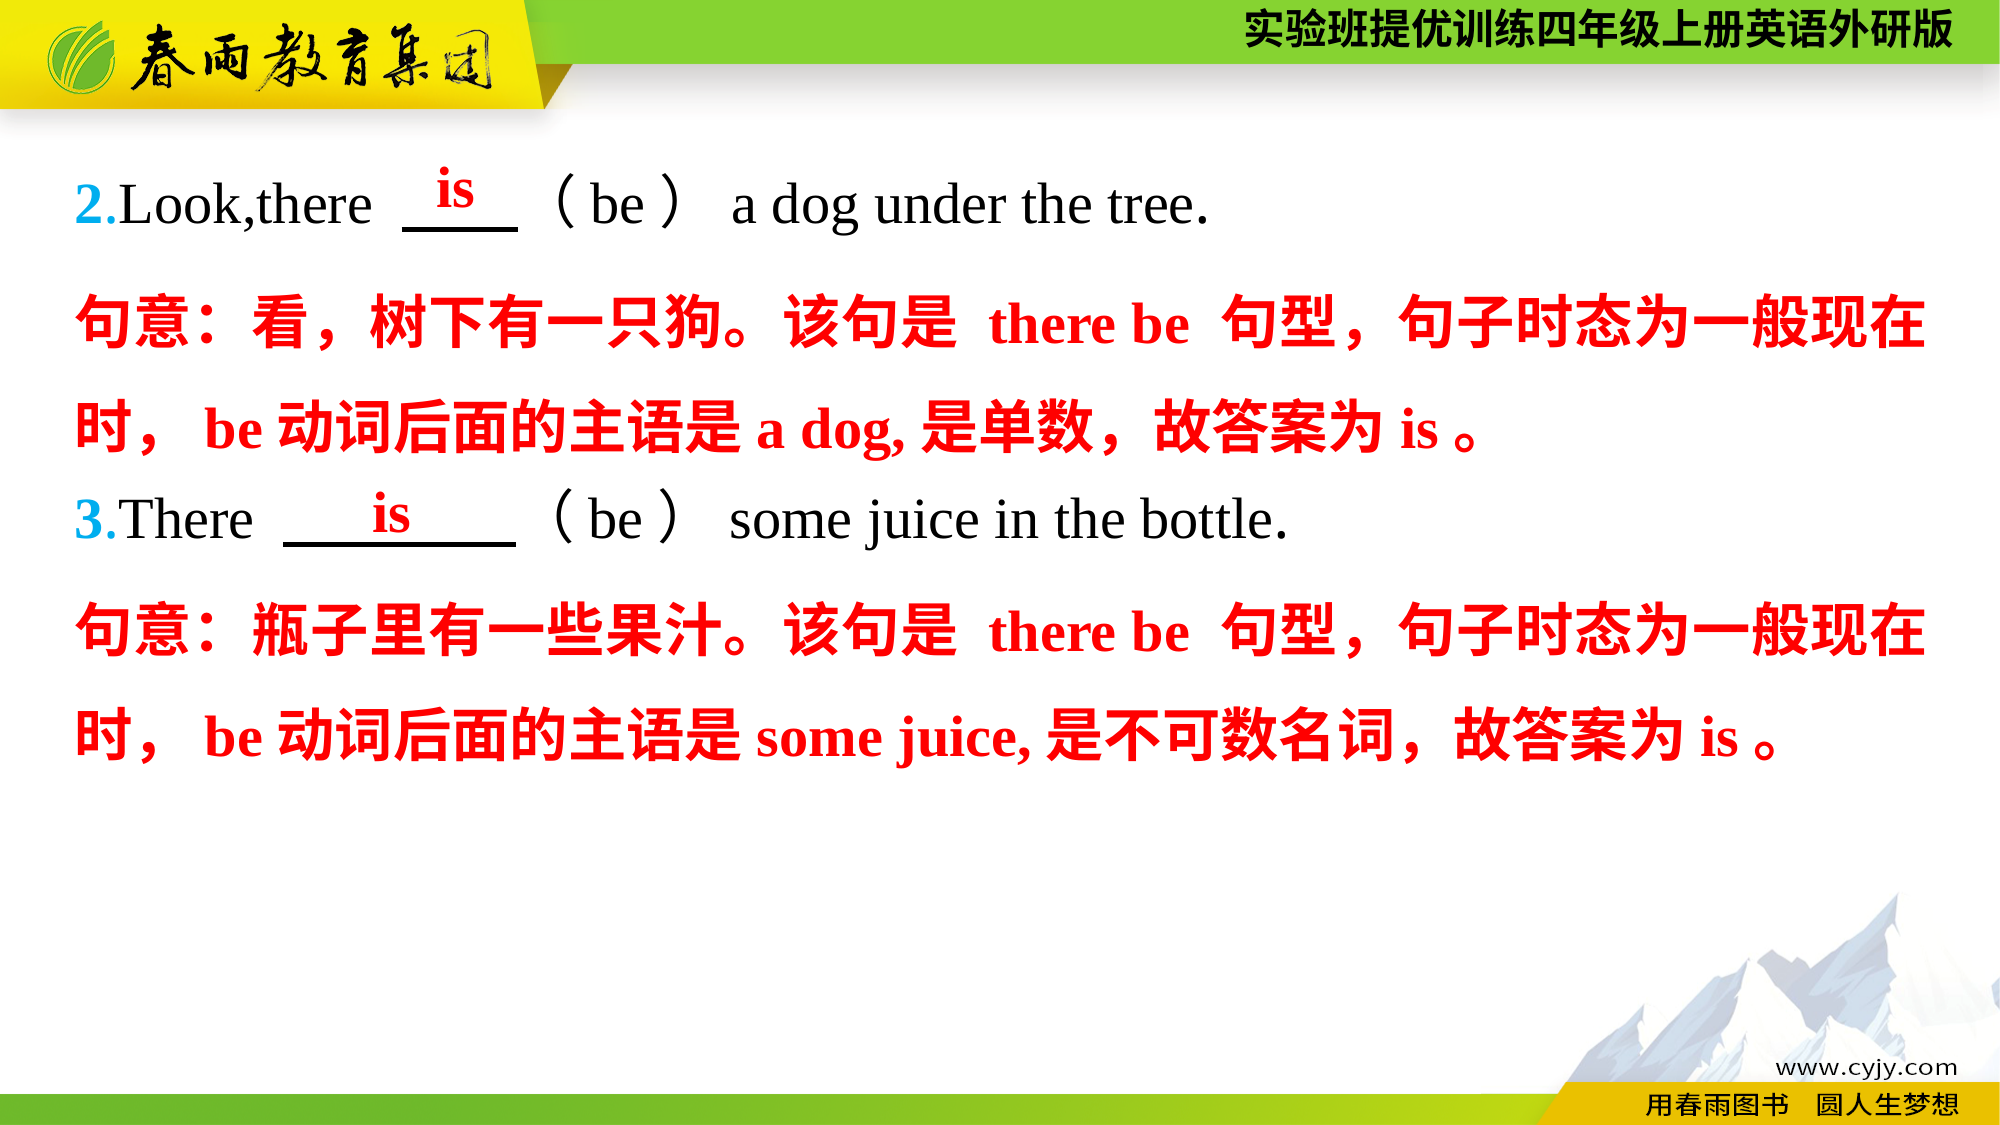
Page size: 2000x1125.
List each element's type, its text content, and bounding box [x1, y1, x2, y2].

list 2.Look,there （be）a dog under the tree. 3.There （be）some juice in the bottle. [59, 122, 1944, 242]
list 2.Look,there （be）a dog under the tree. 3.There （be）some juice in the bottle. [426, 468, 1944, 550]
picture [0, 0, 2000, 1125]
text_box is [357, 431, 426, 552]
text_box is [421, 141, 491, 227]
list 2.Look,there （be）a dog under the tree. 3.There （be）some juice in the bottle. [59, 468, 357, 550]
text_box 句意：瓶子里有一些果汁。该句是 there be 句型，句子时态为一般现在时，be动词后面的主语是some juice,是不可数名词，故答案为is。 [59, 550, 1944, 776]
text_box 句意：看，树下有一只狗。该句是 there be 句型，句子时态为一般现在时，be动词后面的主语是a dog,是单数，故答案为is。 [59, 242, 1944, 468]
